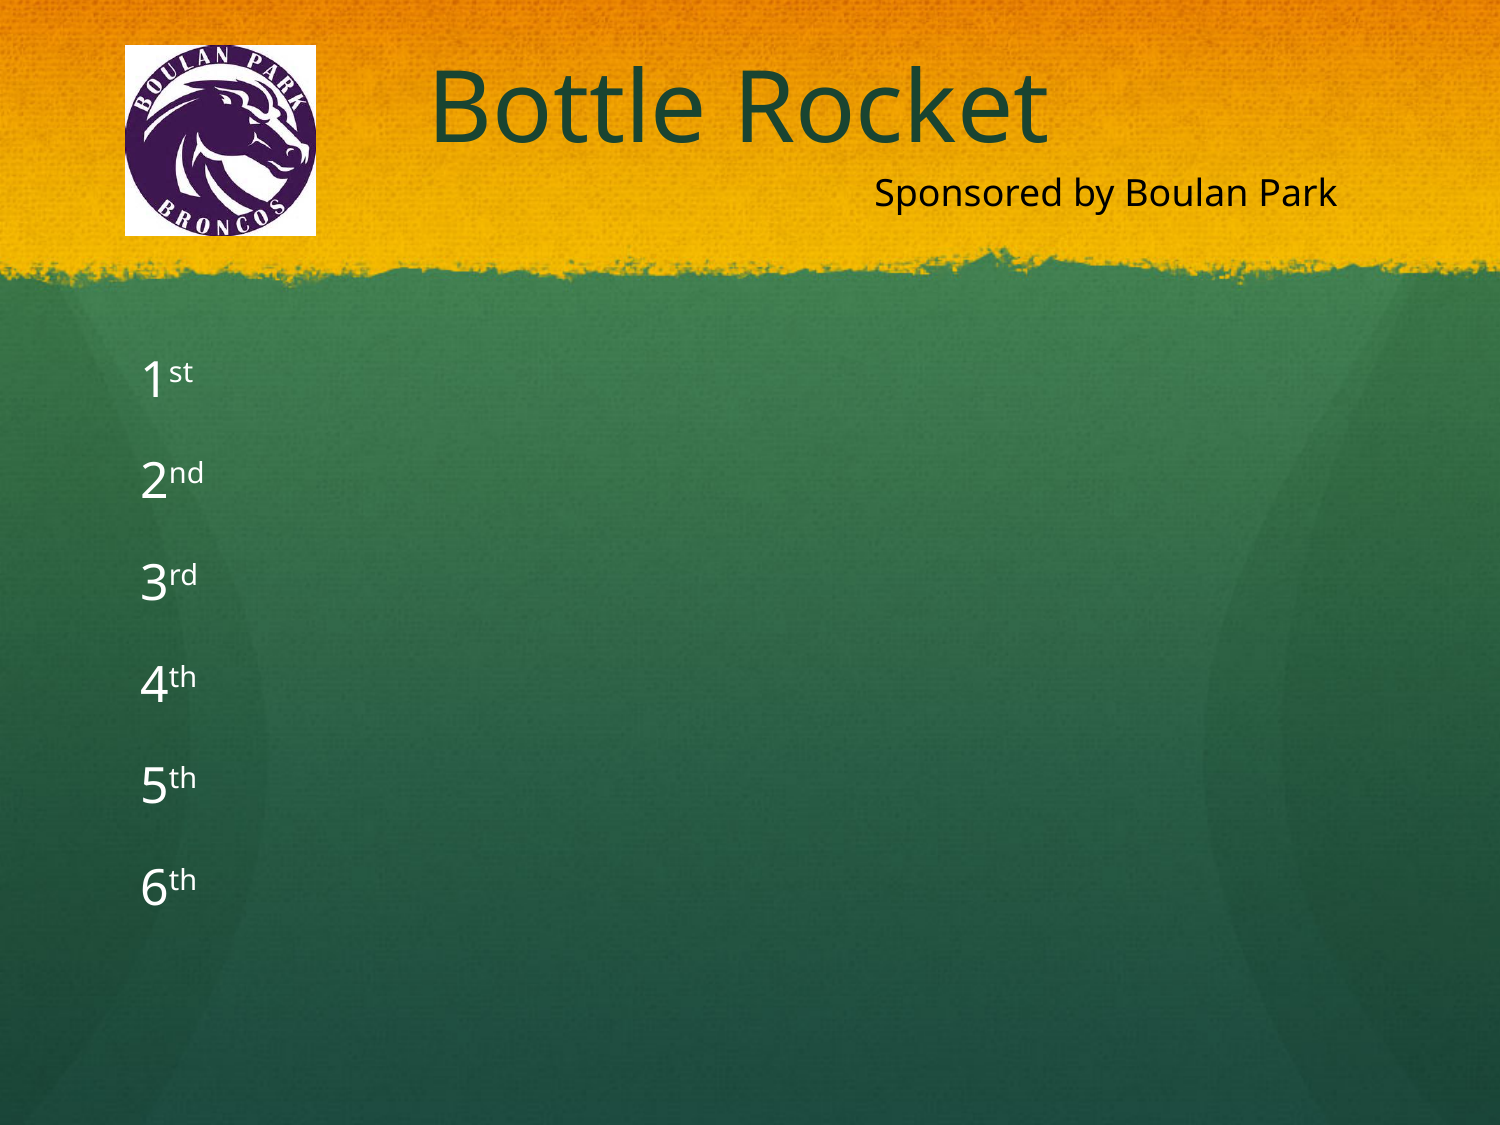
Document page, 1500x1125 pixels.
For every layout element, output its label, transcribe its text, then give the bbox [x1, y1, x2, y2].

picture [0, 0, 1500, 1125]
title Bottle Rocket [125, 13, 1353, 193]
list 1st 2nd 3rd 4th 5th 6th [125, 339, 1375, 1026]
text_box Sponsored by Boulan Park [695, 161, 1353, 222]
